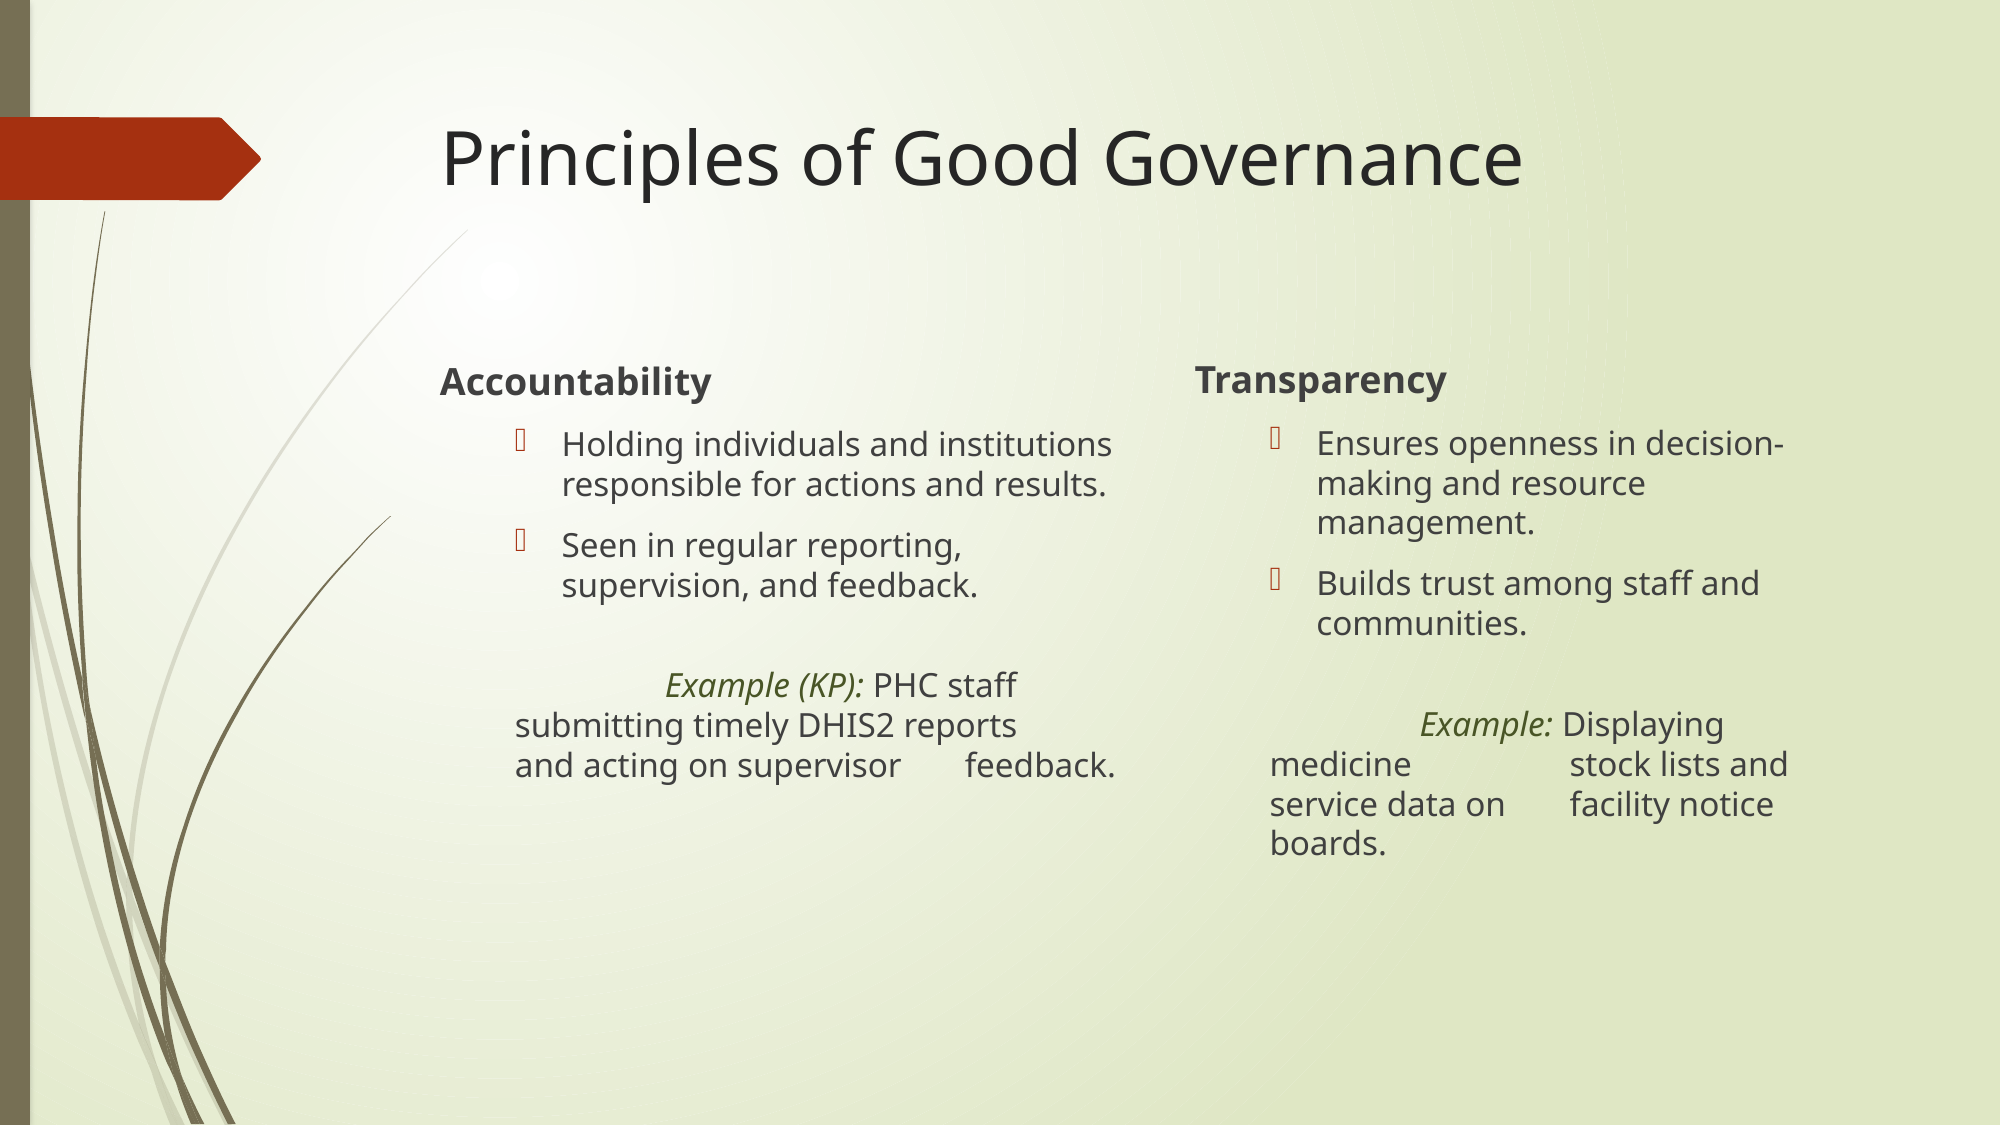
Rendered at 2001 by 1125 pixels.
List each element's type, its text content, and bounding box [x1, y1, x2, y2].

list Transparency Ensures openness in decision-making and resource management. Builds trust among staff and communities. Example: Displaying medicine stock lists and service data on facility notice boards. [1179, 348, 1888, 969]
list Accountability Holding individuals and institutions responsible for actions and results. Seen in regular reporting, supervision, and feedback. Example (KP): PHC staff submitting timely DHIS2 reports and acting on supervisor feedback. [424, 350, 1133, 970]
title Principles of Good Governance [425, 102, 1888, 313]
